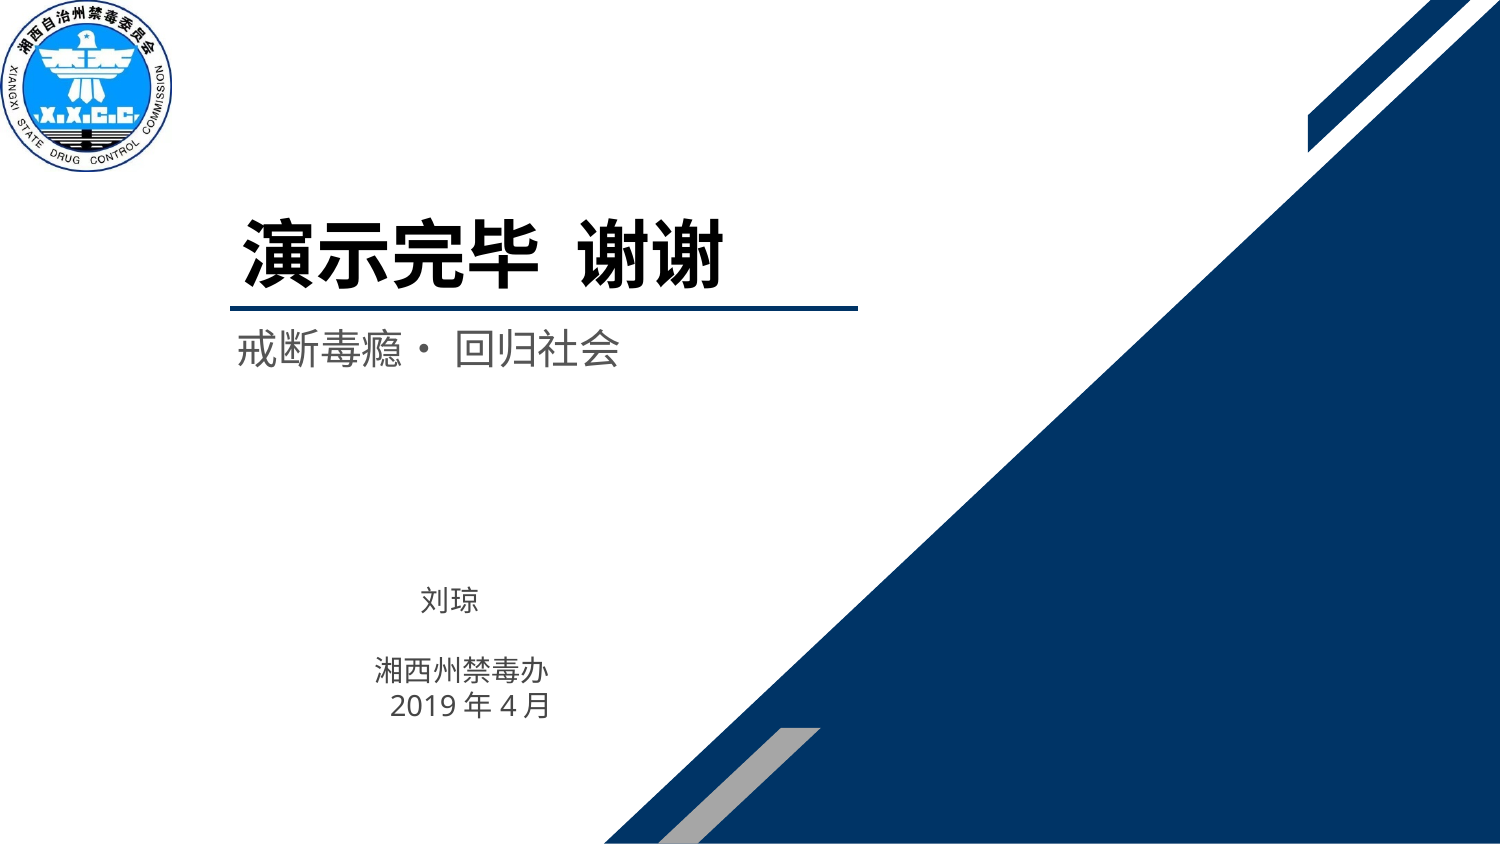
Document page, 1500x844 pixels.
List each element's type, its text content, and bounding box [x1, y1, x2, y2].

text_box [603, 0, 1500, 844]
text_box 戒断毒瘾• 回归社会 [221, 315, 637, 381]
text_box [1307, 0, 1471, 153]
text_box 刘琼 湘西州禁毒办 2019年4月 [360, 575, 597, 730]
text_box [658, 727, 821, 844]
text_box 演示完毕 谢谢 [226, 199, 741, 305]
picture [0, 0, 172, 172]
